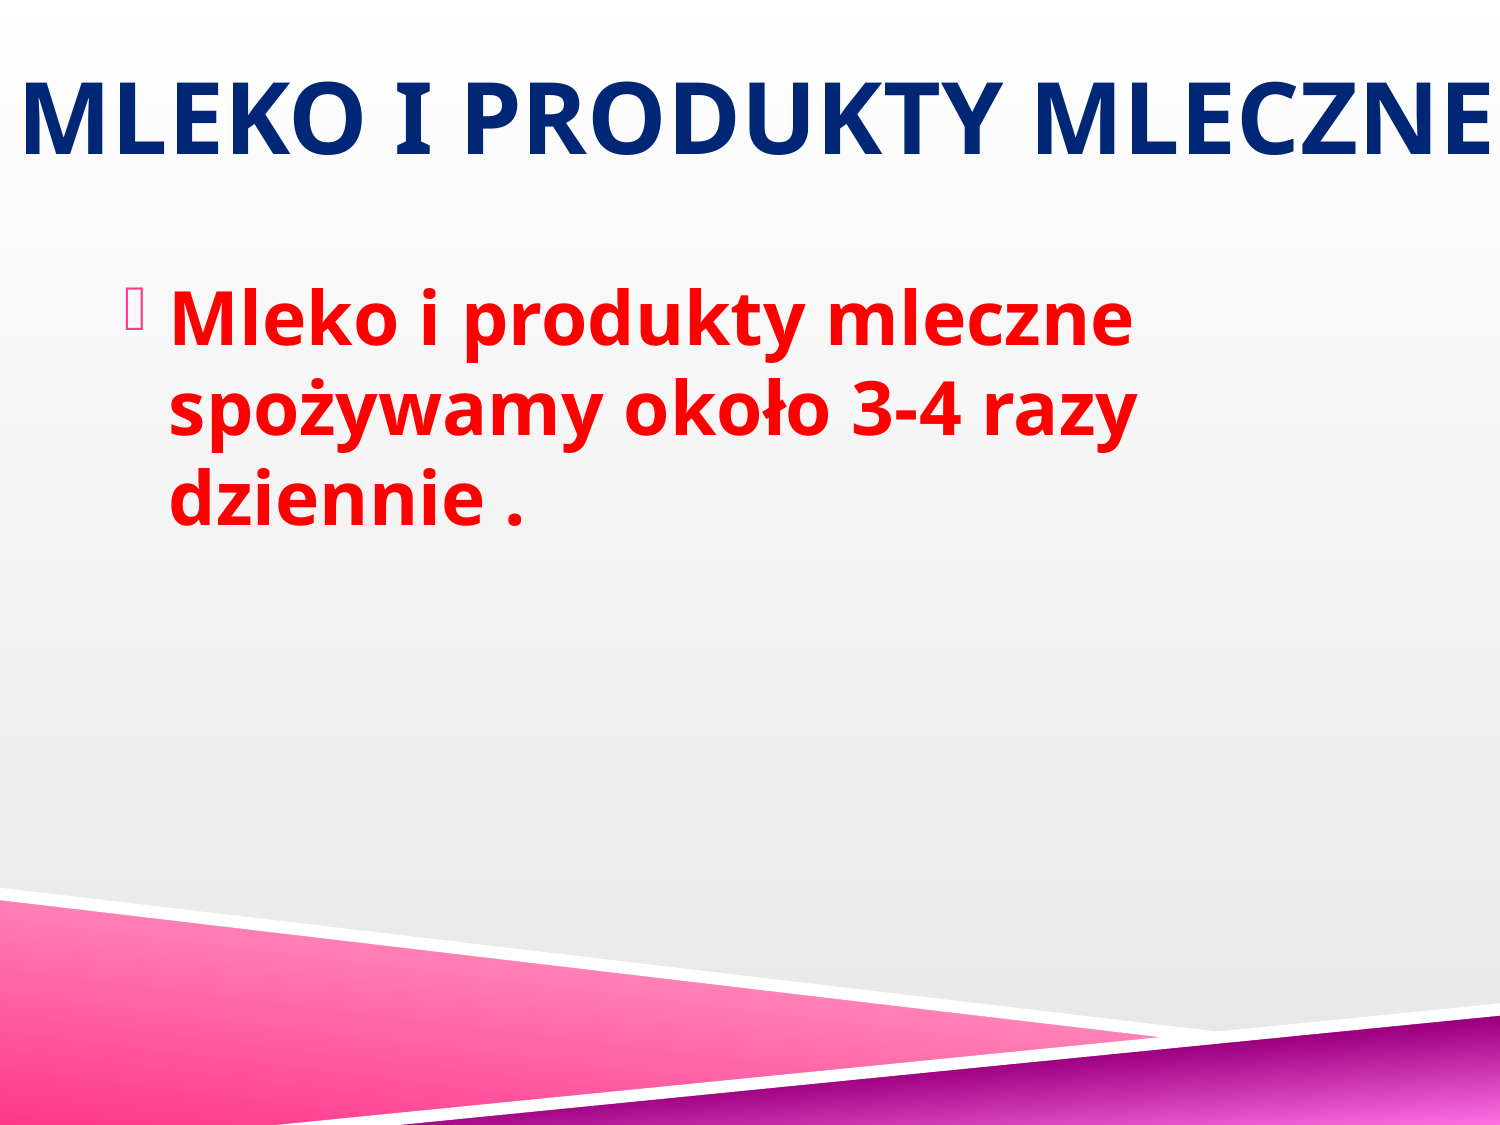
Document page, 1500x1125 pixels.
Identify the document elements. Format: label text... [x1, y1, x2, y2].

list Mleko i produkty mleczne spożywamy około 3-4 razy dziennie . [112, 262, 1388, 876]
title MLEKO I PRODUKTY MLECZNE [17, 42, 1500, 231]
